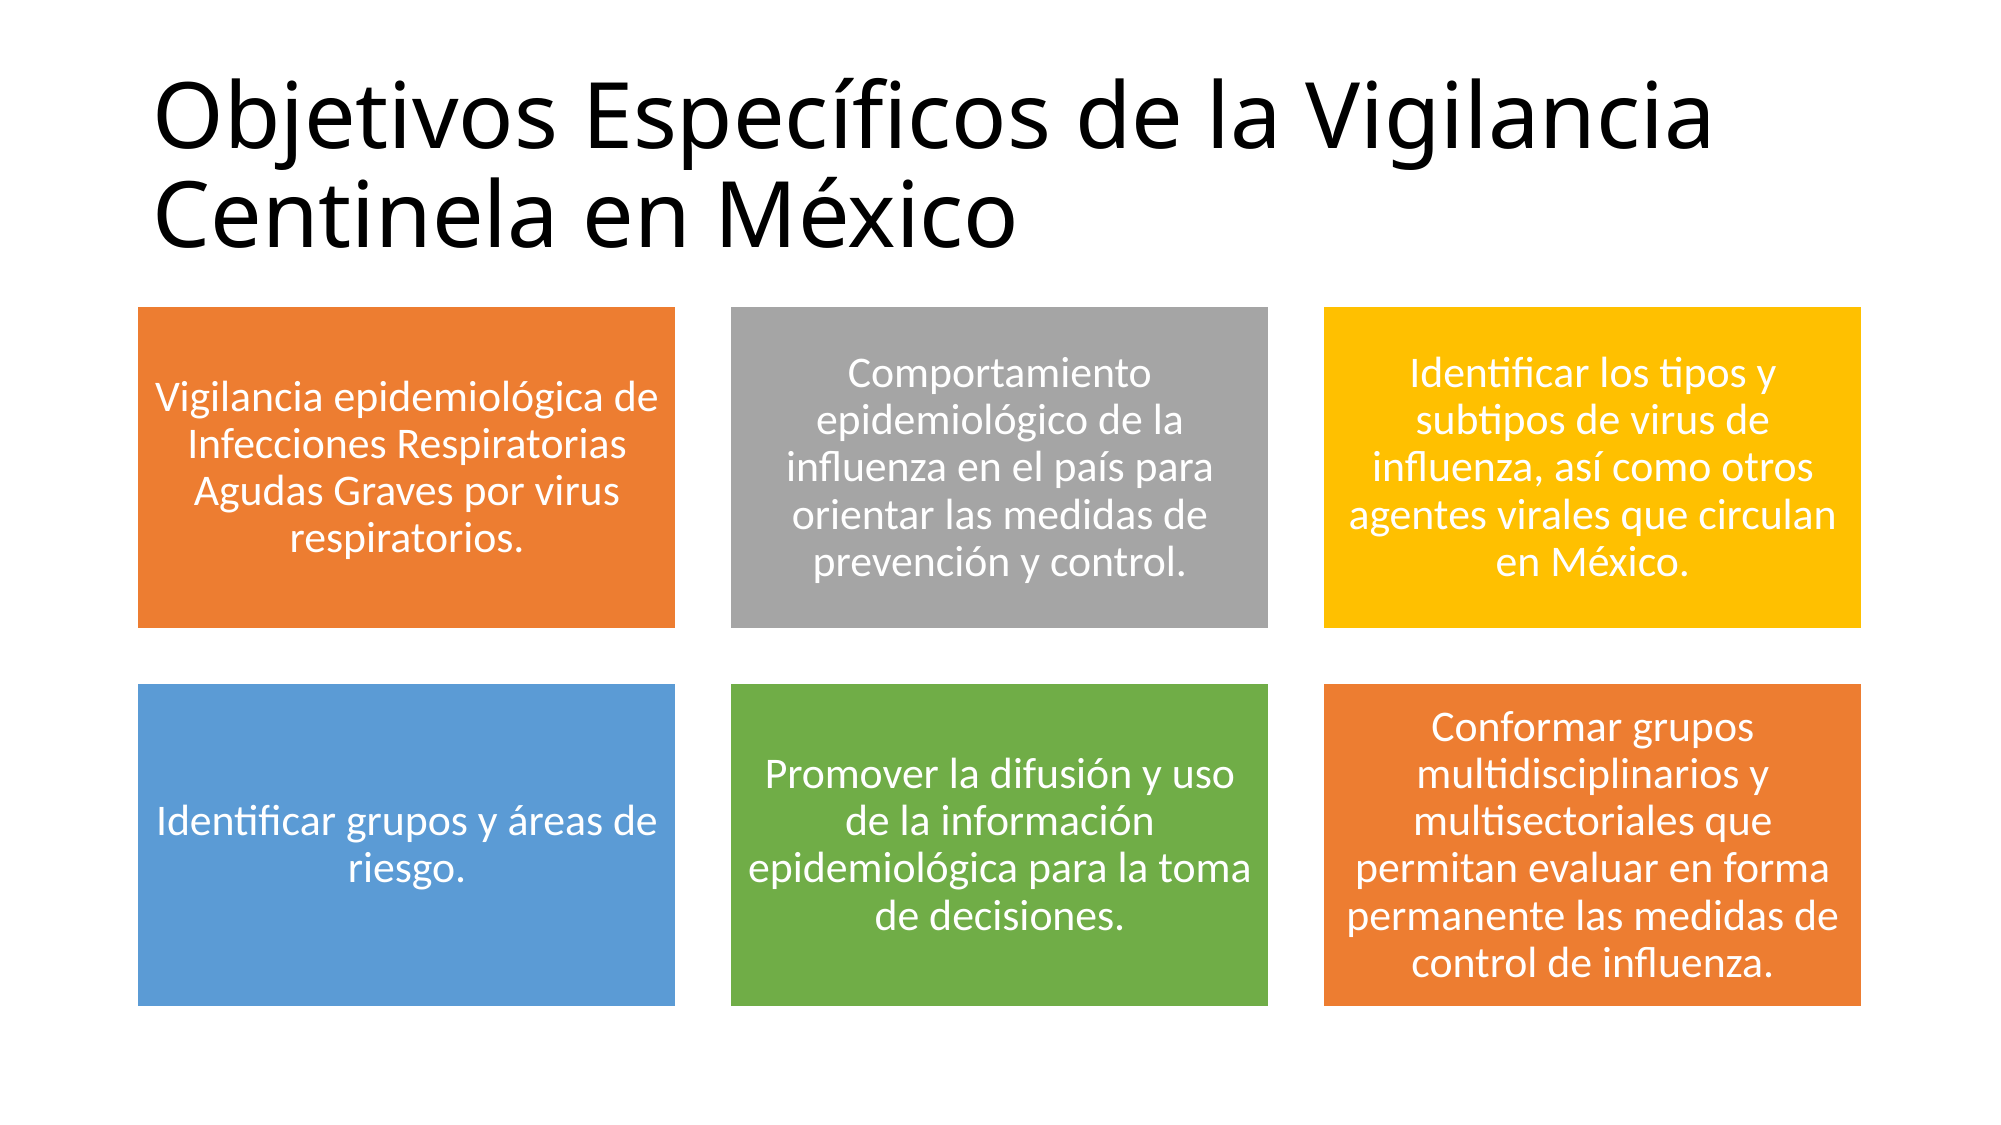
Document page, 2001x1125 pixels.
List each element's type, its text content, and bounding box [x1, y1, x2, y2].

title Objetivos Específicos de la Vigilancia Centinela en México [137, 59, 1863, 278]
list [137, 299, 1863, 1014]
